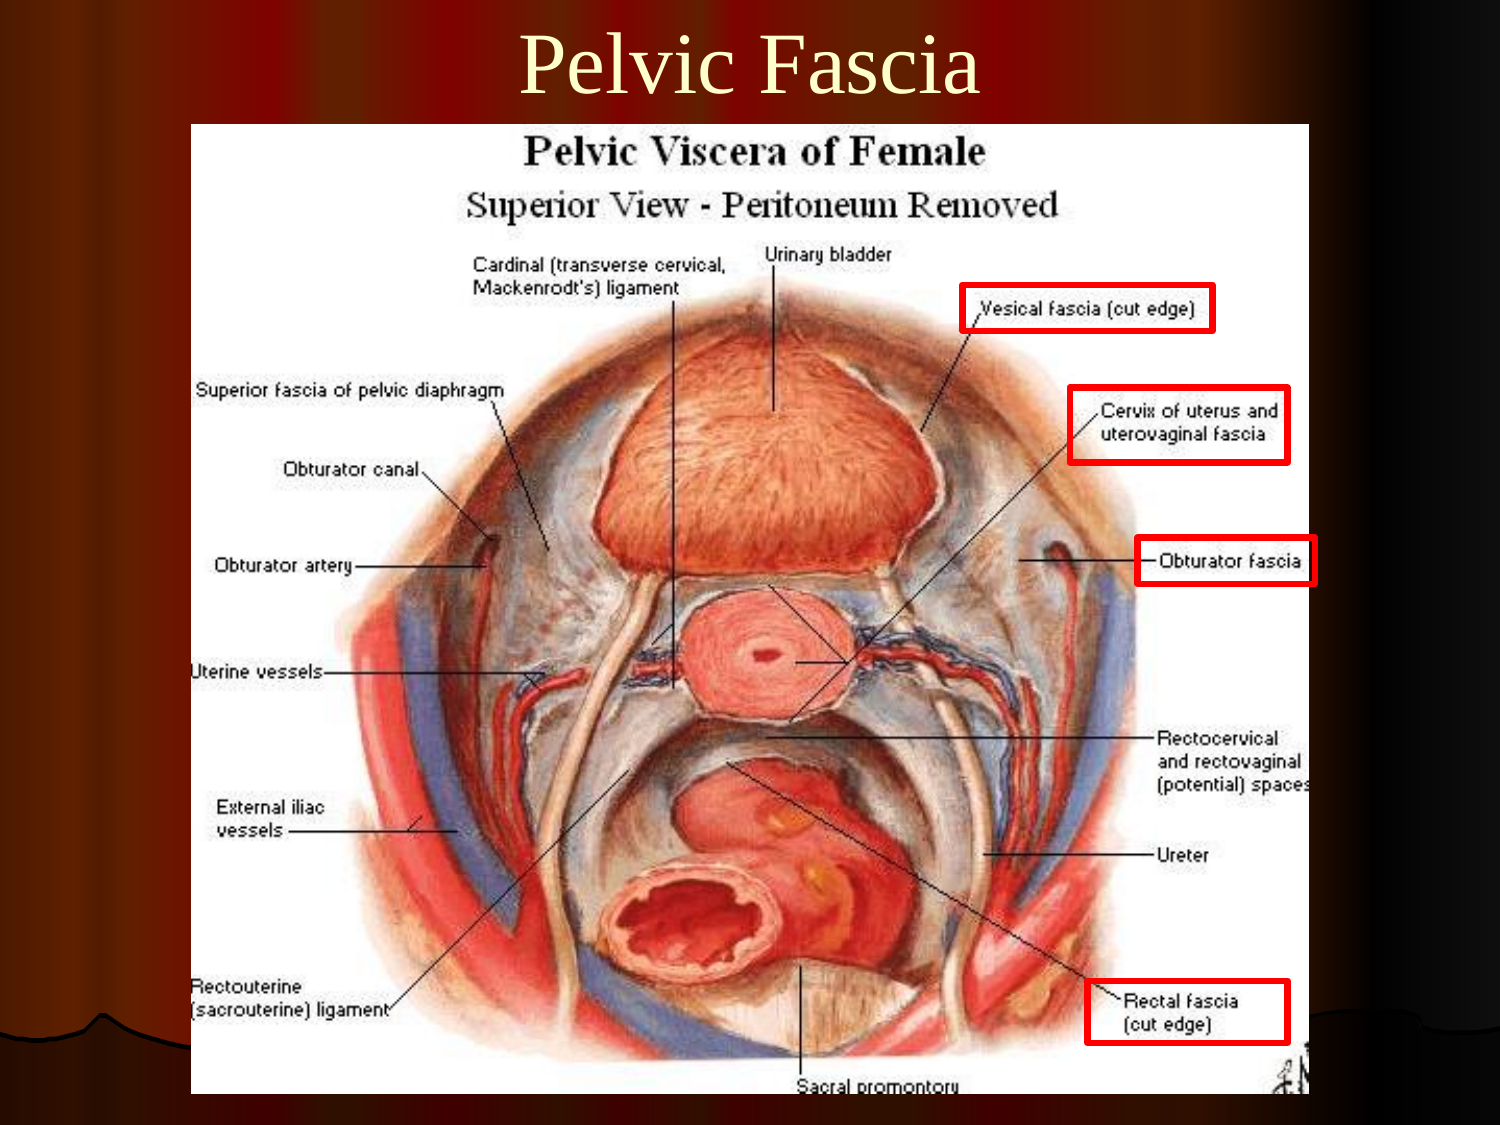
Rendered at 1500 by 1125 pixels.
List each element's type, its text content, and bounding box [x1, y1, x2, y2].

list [191, 124, 1309, 1094]
title Pelvic Fascia [74, 24, 1426, 93]
